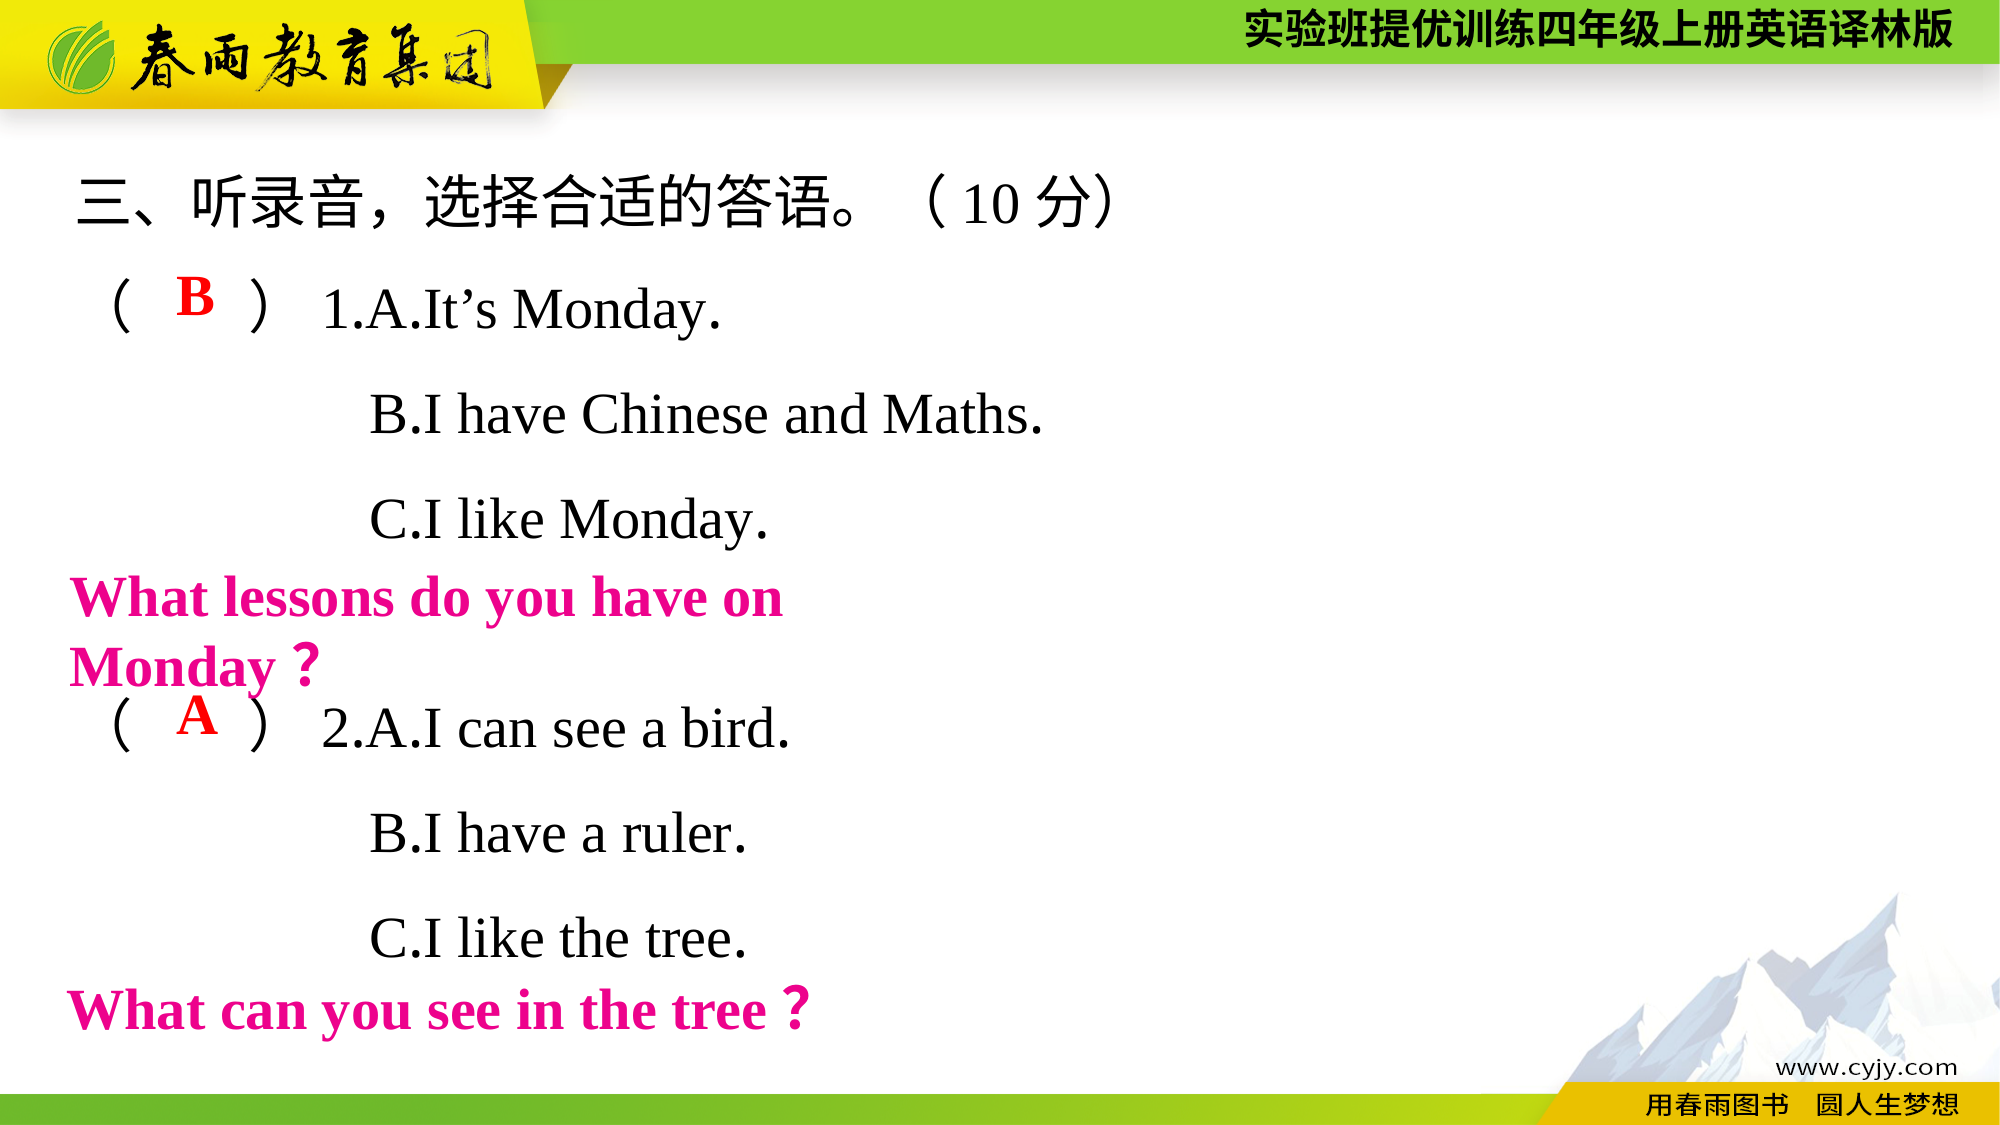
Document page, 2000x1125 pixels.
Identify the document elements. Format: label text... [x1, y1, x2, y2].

text_box A [161, 668, 234, 754]
picture [0, 0, 2000, 1125]
text_box What lessons do you have on Monday？ [54, 550, 1087, 706]
list 三、听录音，选择合适的答语。（10分） （ ）1.A.It’s Monday. B.I have Chinese and Maths. C.I like Monday. （ ）2.A.I can see a bird. B.I have a ruler. C.I like the tree. [59, 122, 1944, 986]
text_box What can you see in the tree？ [51, 964, 855, 1049]
text_box B [161, 249, 231, 335]
